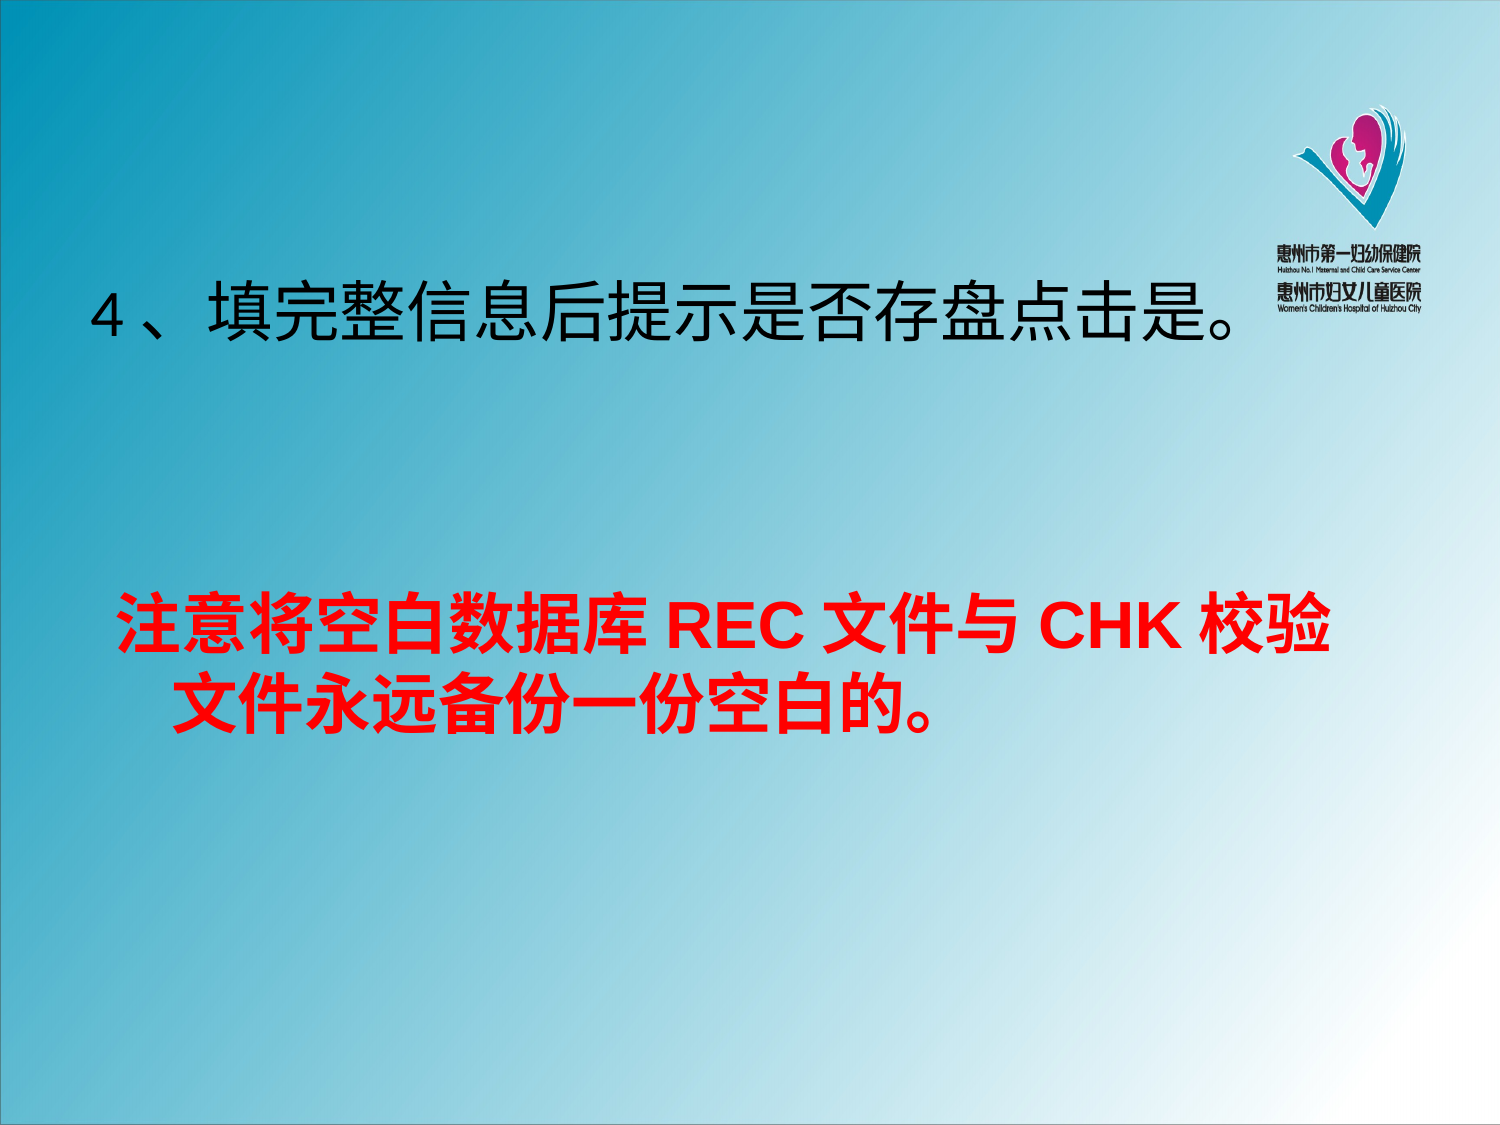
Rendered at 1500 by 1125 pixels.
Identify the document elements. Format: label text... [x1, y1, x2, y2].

list 4、填完整信息后提示是否存盘点击是。 [74, 262, 1426, 374]
text_box 注意将空白数据库REC文件与CHK校验文件永远备份一份空白的。 [100, 574, 1356, 749]
picture [0, 0, 1500, 1125]
